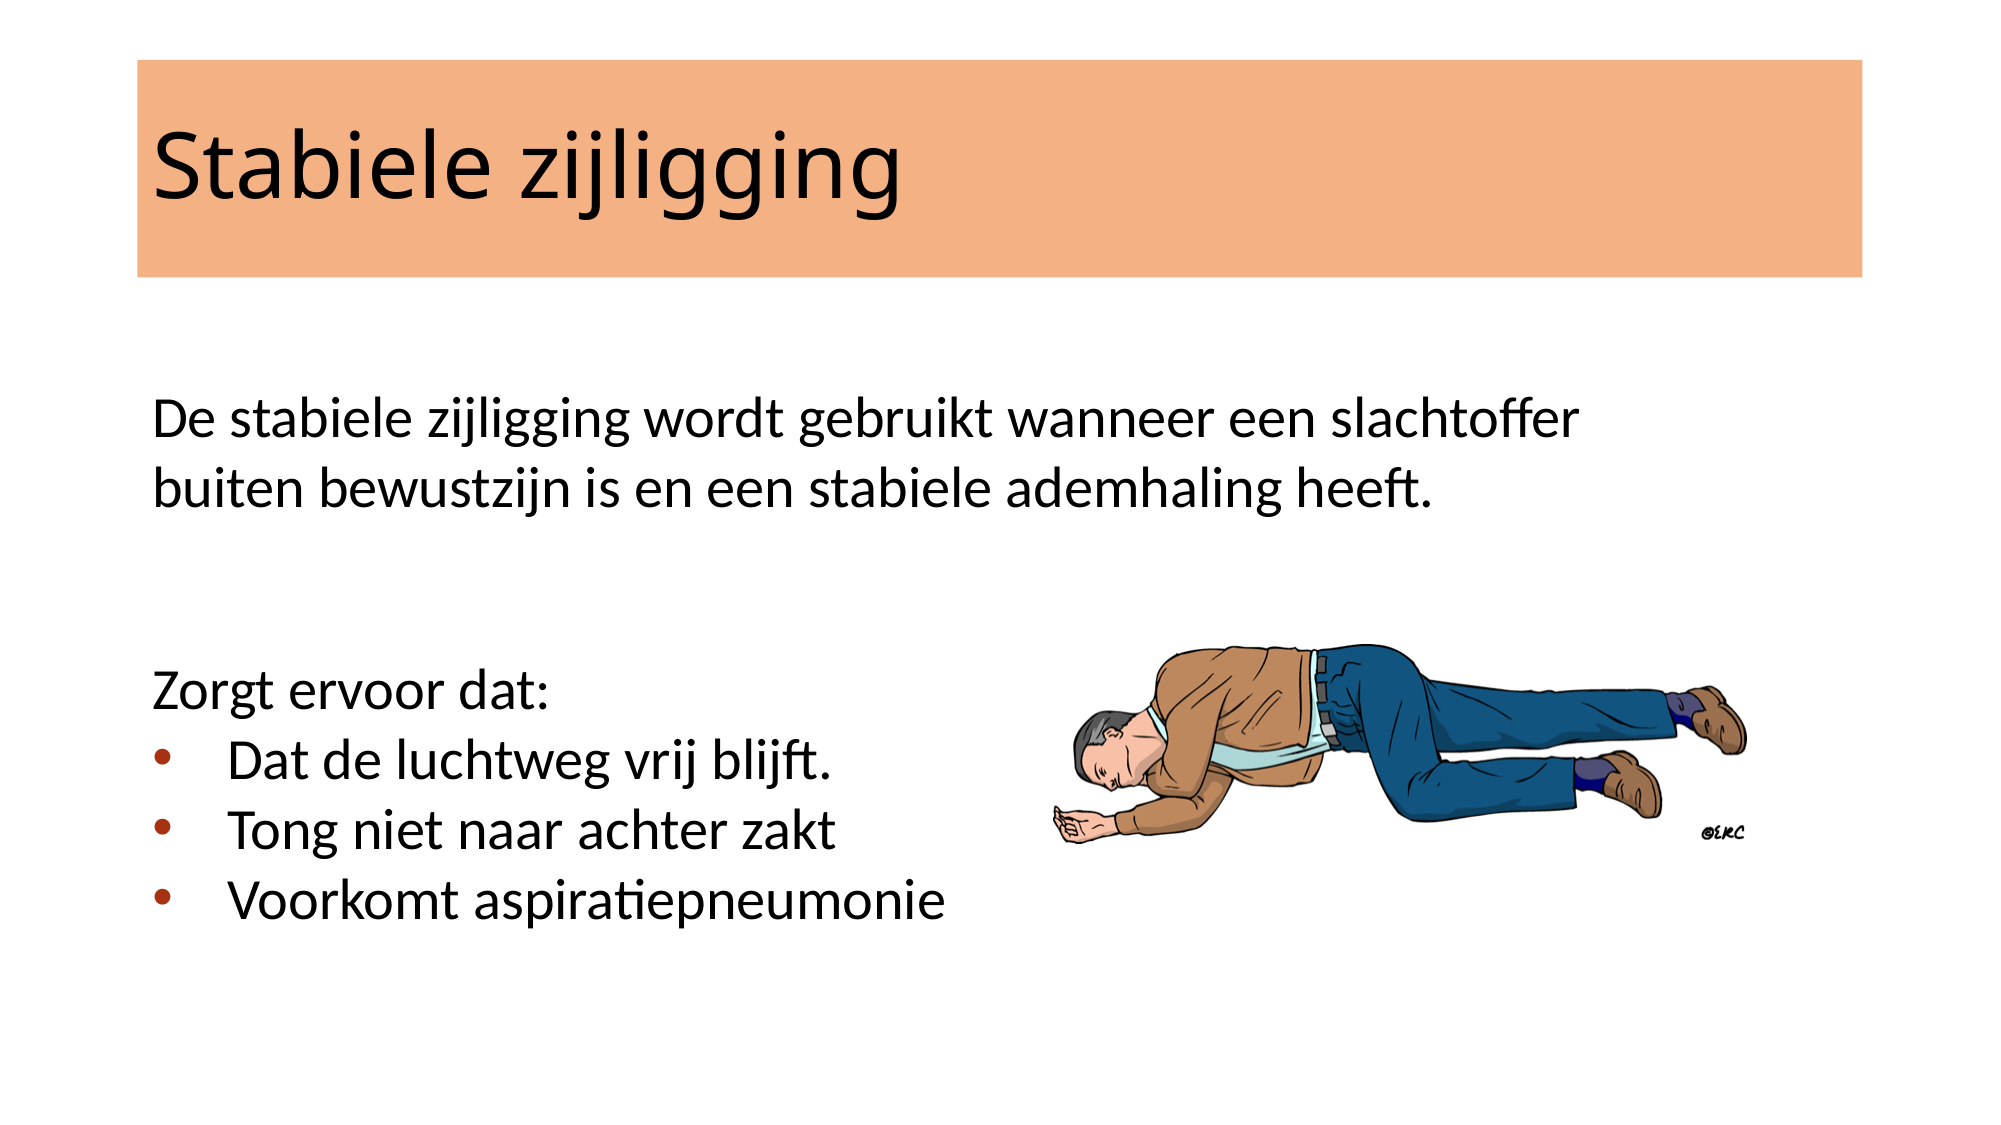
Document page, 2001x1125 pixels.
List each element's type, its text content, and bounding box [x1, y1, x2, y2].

text_box De stabiele zijligging wordt gebruikt wanneer een slachtoffer buiten bewustzijn is en een stabiele ademhaling heeft. [137, 371, 1685, 527]
picture [1051, 643, 1748, 845]
title Stabiele zijligging [137, 59, 1863, 278]
text_box Zorgt ervoor dat: Dat de luchtweg vrij blijft. Tong niet naar achter zakt Voorkomt aspiratiepneumonie [137, 643, 1138, 939]
